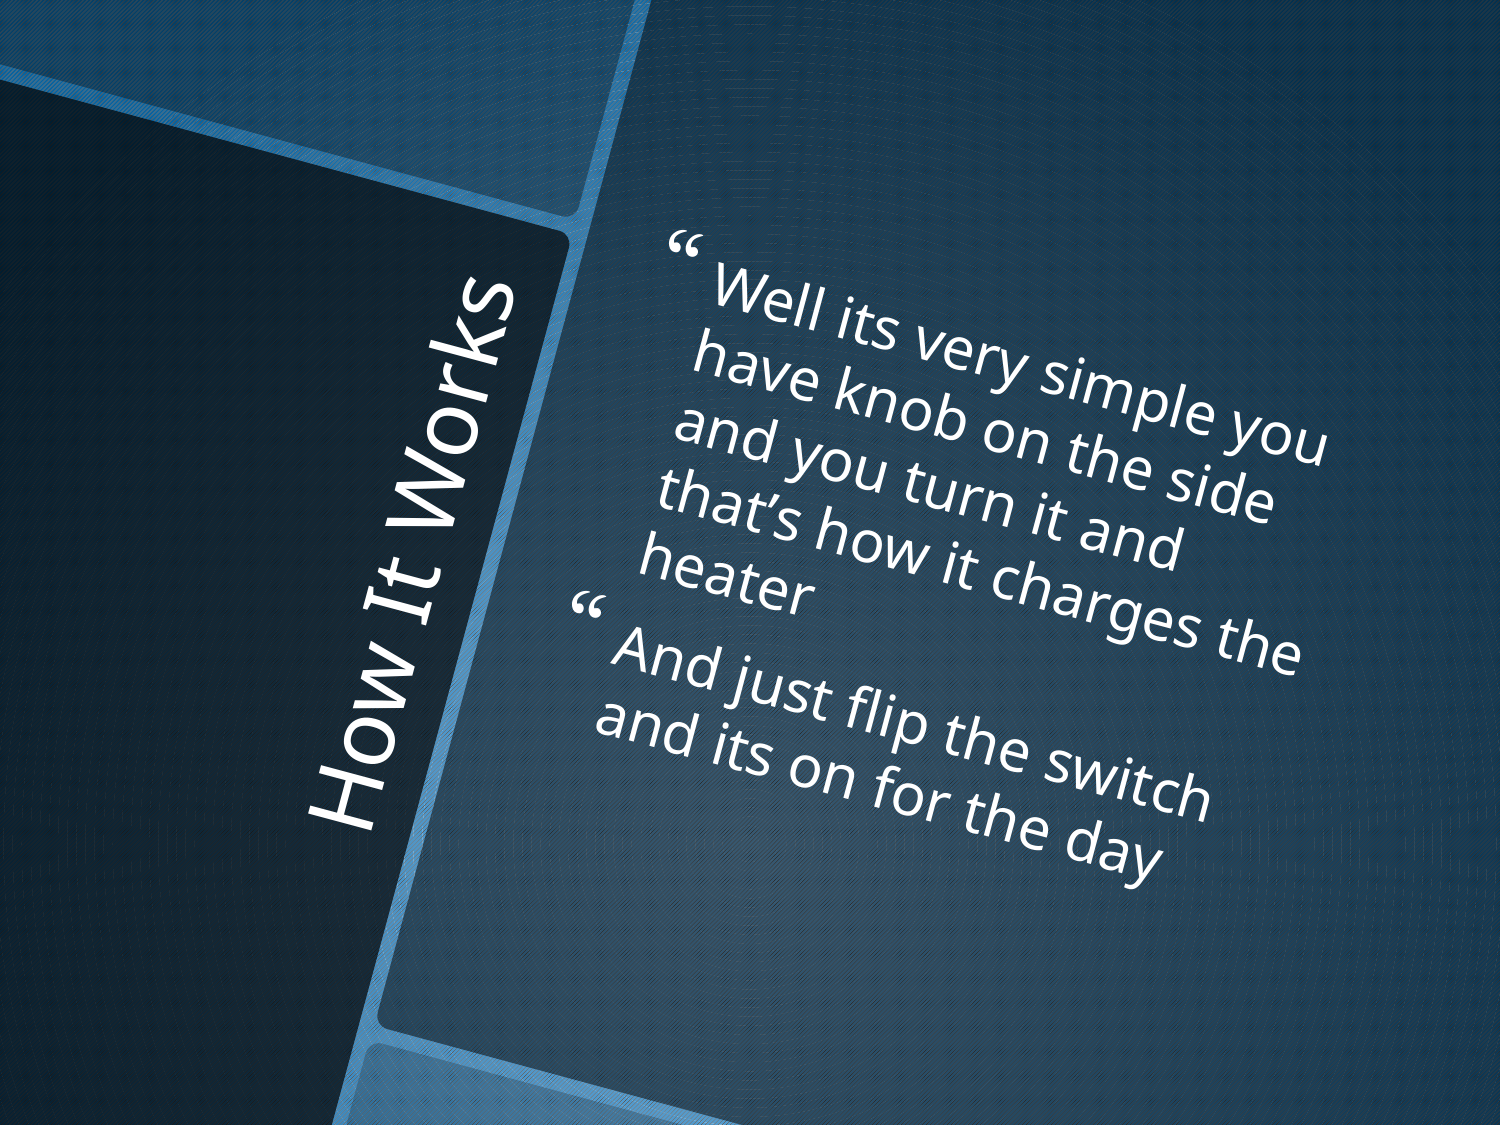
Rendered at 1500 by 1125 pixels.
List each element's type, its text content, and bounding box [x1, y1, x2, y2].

list Well its very simple you have knob on the side and you turn it and that’s how it charges the heater And just flip the switch and its on for the day [475, 72, 1430, 1076]
title How It Works [69, 181, 554, 1056]
